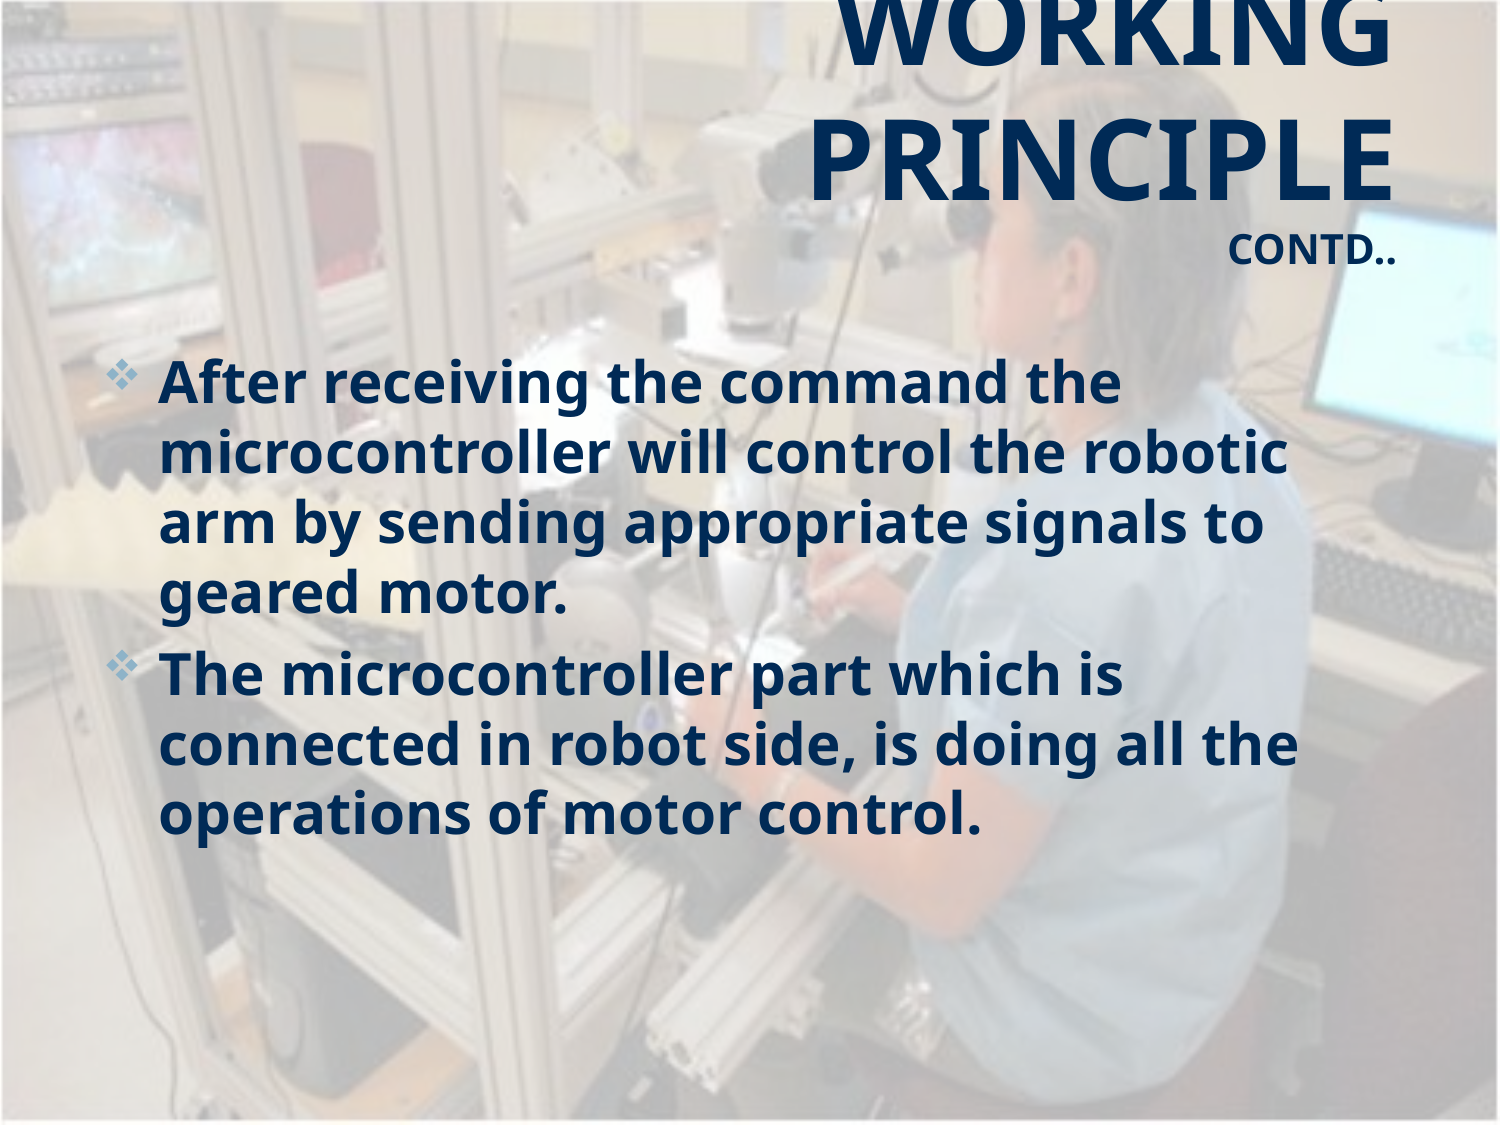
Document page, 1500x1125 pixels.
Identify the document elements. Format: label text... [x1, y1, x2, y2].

title WORKING PRINCIPLE contd.. [199, 24, 1413, 201]
list After receiving the command the microcontroller will control the robotic arm by sending appropriate signals to geared motor. The microcontroller part which is connected in robot side, is doing all the operations of motor control. [87, 337, 1413, 876]
